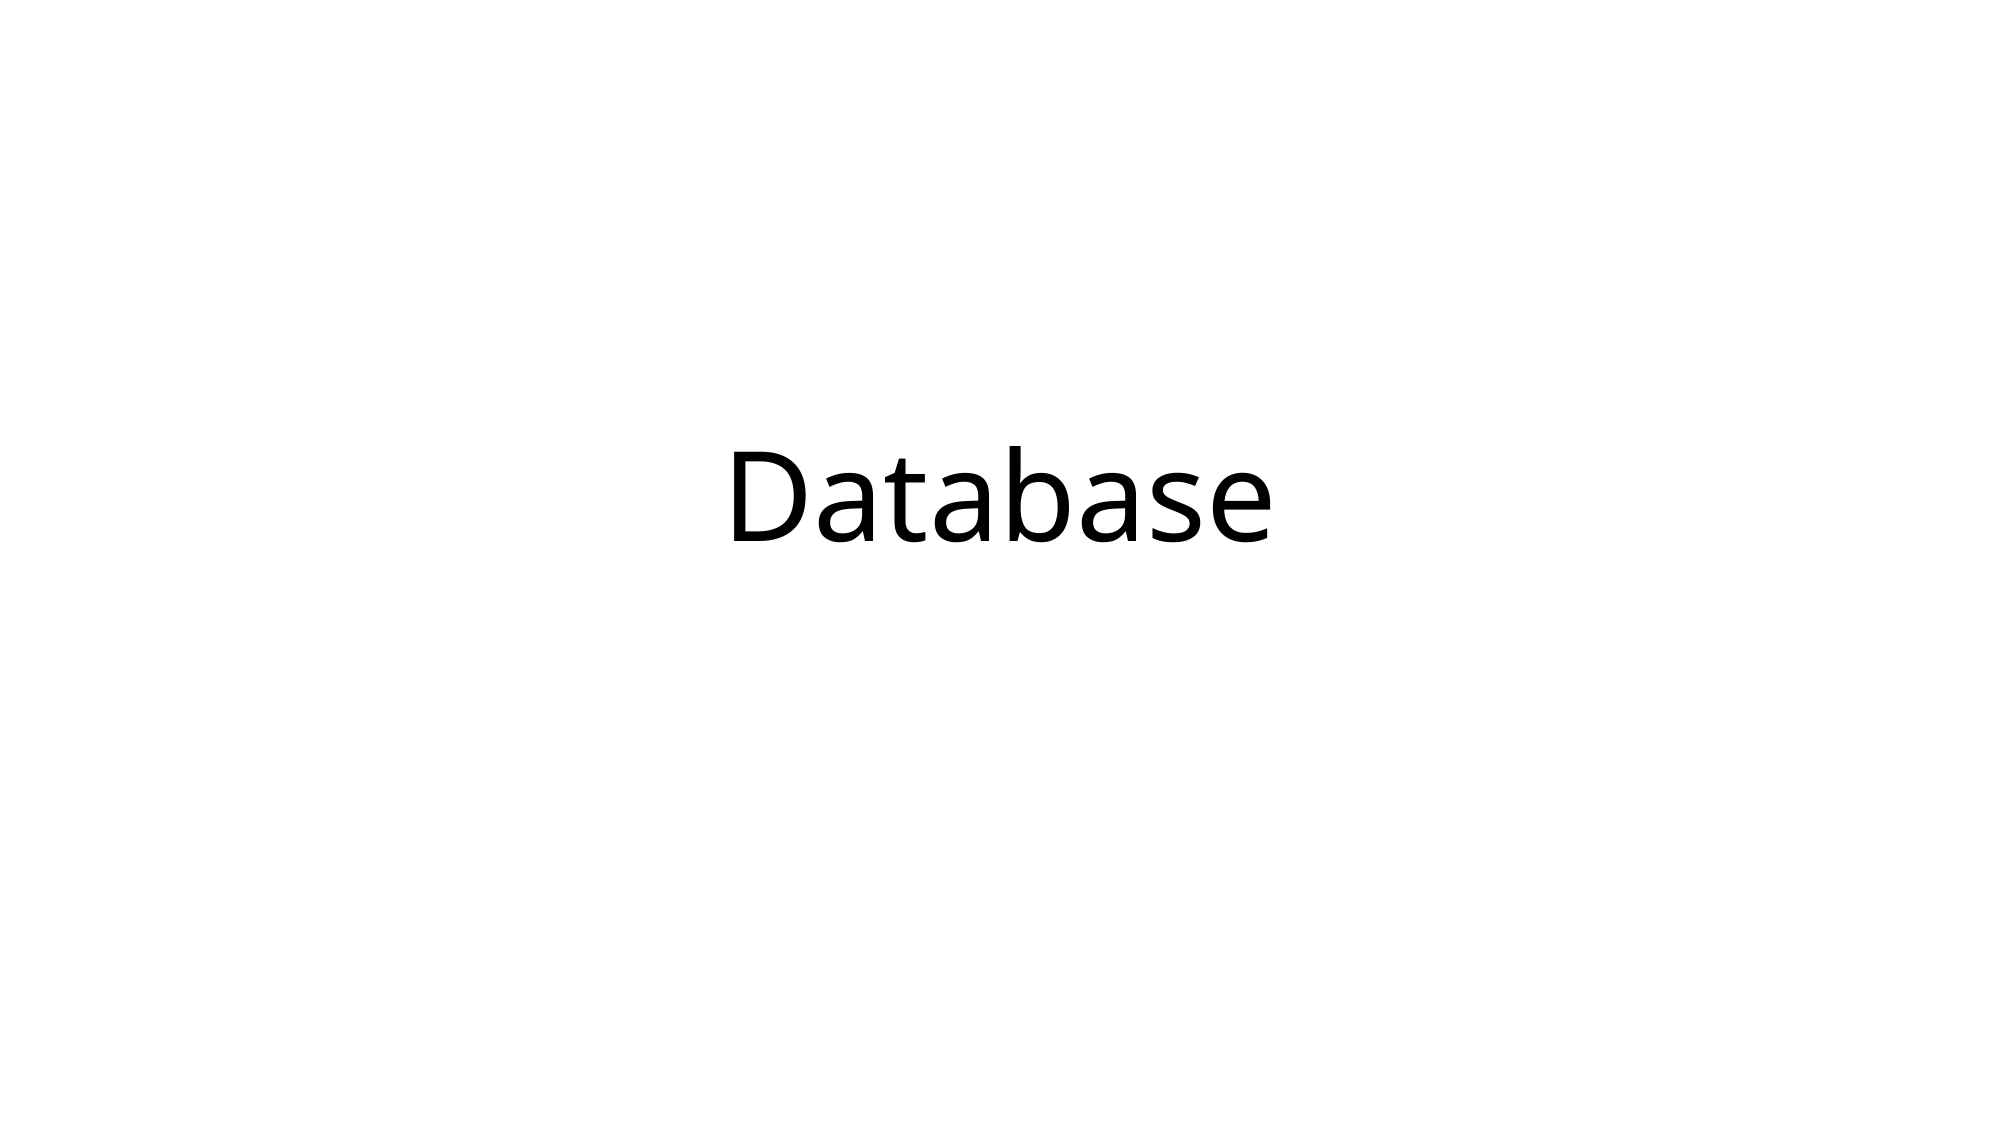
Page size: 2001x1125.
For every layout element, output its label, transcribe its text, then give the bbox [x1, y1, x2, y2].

title Database [249, 184, 1750, 576]
